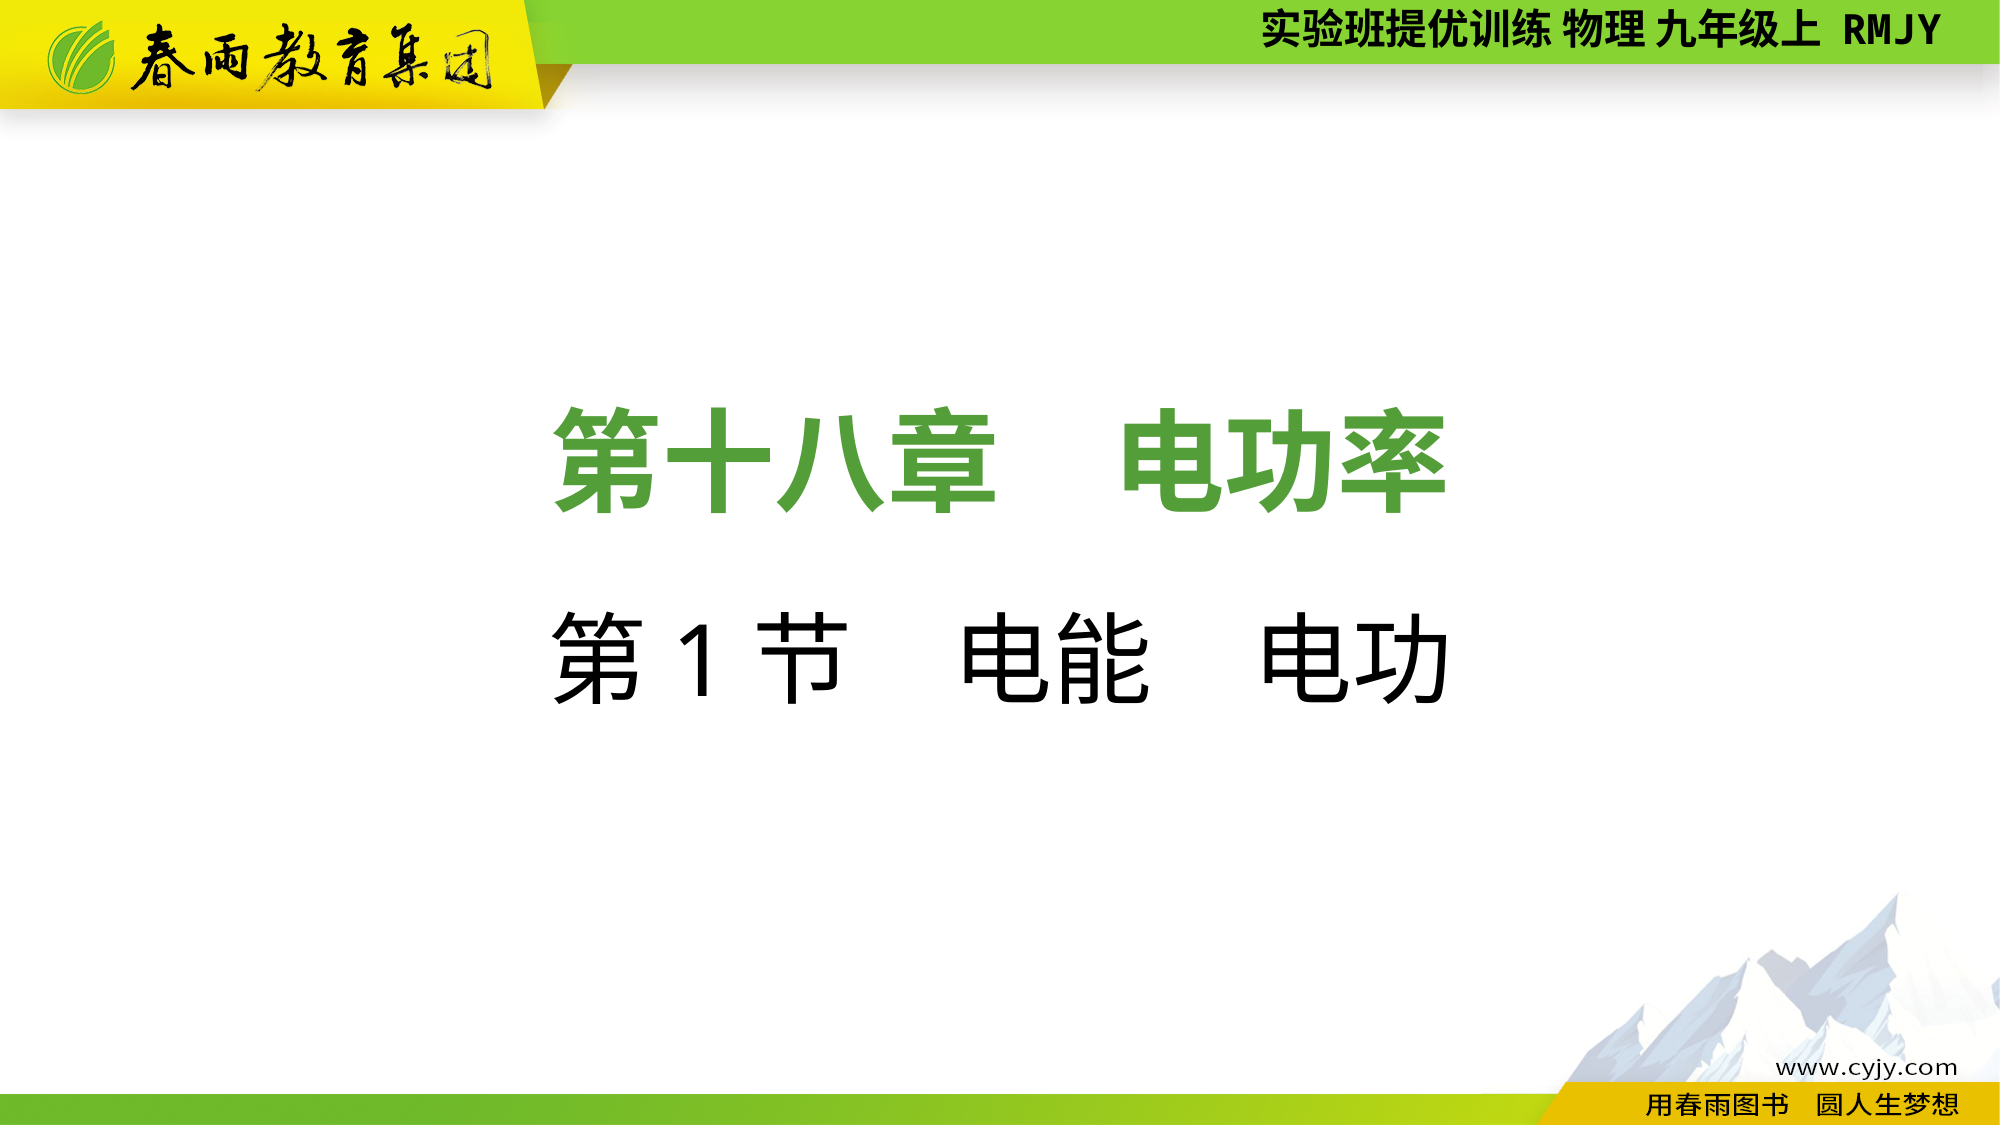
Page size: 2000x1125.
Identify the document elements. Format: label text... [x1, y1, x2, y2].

picture [0, 0, 2000, 1125]
text_box 第1节 电能 电功 [54, 528, 1946, 724]
text_box 第十八章 电功率 [54, 316, 1946, 528]
